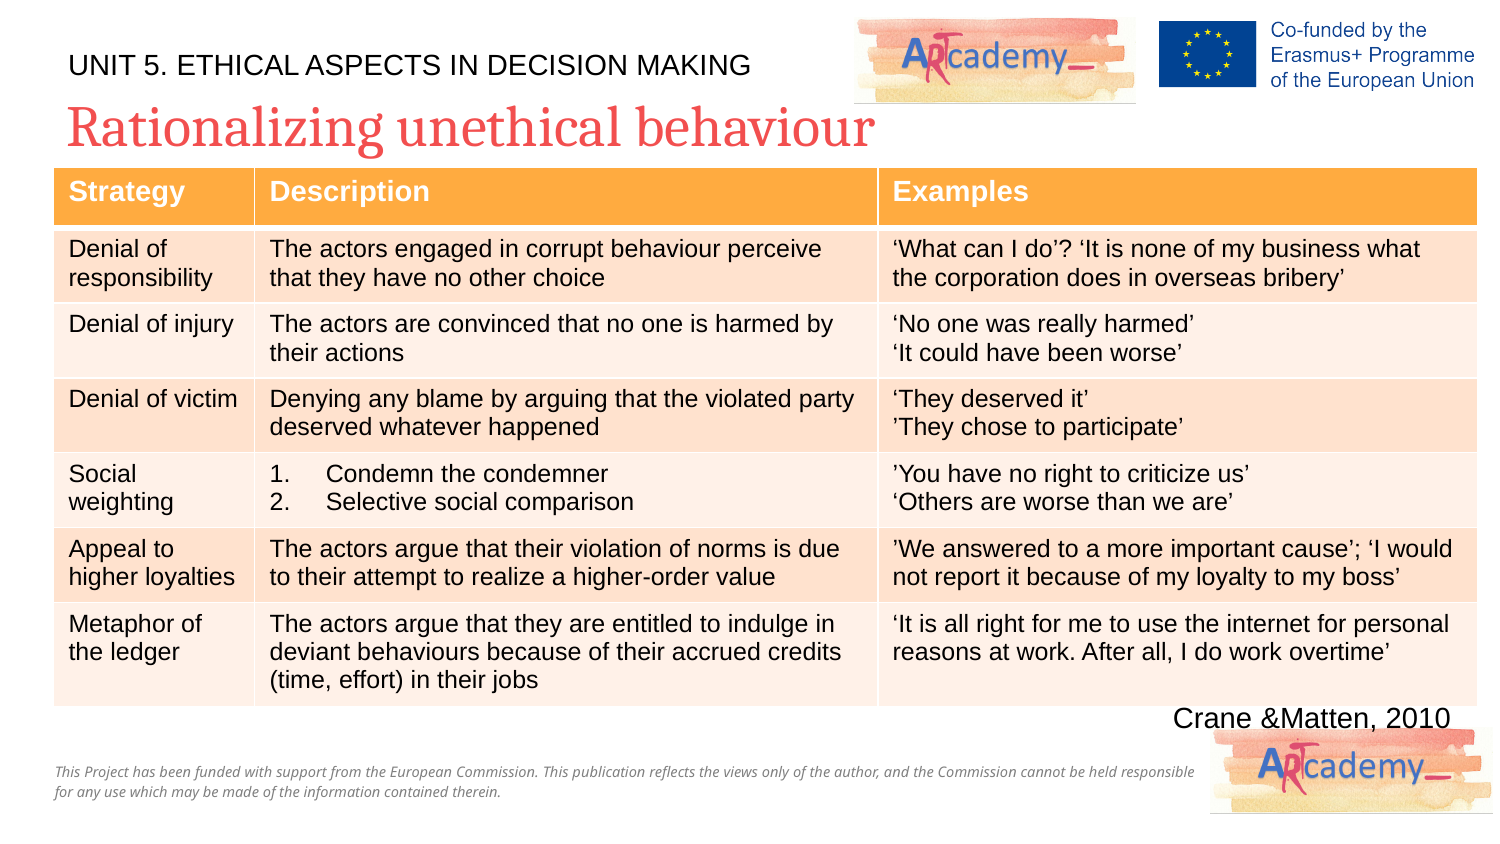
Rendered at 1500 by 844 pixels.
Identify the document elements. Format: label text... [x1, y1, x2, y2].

table_header Strategy [54, 168, 254, 225]
table_cell ‘It is all right for me to use the internet for personal reasons at work. After all, I do work overtime’ [879, 603, 1477, 706]
table_cell Condemn the condemner Selective social comparison [255, 453, 877, 527]
table_cell ’We answered to a more important cause’; ‘I would not report it because of my loyalty to my boss’ [879, 528, 1477, 602]
table_header Description [255, 168, 877, 225]
title Rationalizing unethical behaviour [51, 72, 1449, 167]
table_cell Social weighting [54, 453, 254, 527]
table_header Examples [879, 168, 1477, 225]
table_cell ‘No one was really harmed’ ‘It could have been worse’ [879, 304, 1477, 377]
table_cell Denial of responsibility [54, 231, 254, 302]
table_cell ‘They deserved it’ ’They chose to participate’ [879, 379, 1477, 452]
table_cell The actors argue that their violation of norms is due to their attempt to realize a higher-order value [255, 528, 877, 602]
table_cell ‘What can I do’? ‘It is none of my business what the corporation does in overseas bribery’ [879, 231, 1477, 302]
picture [1210, 709, 1493, 844]
table_cell Denying any blame by arguing that the violated party deserved whatever happened [255, 379, 877, 452]
text_box This Project has been funded with support from the European Commission. This publication reflects the views only of the author, and the Commission cannot be held responsible for any use which may be made of the information contained therein. [39, 754, 1205, 799]
text_box Crane &Matten, 2010 [1158, 691, 1467, 742]
table_cell Appeal to higher loyalties [54, 528, 254, 602]
table_cell Denial of victim [54, 379, 254, 452]
text_box UNIT 5. ETHICAL ASPECTS IN DECISION MAKING [53, 39, 770, 89]
table_cell The actors engaged in corrupt behaviour perceive that they have no other choice [255, 231, 877, 302]
table_cell Denial of injury [54, 304, 254, 377]
table_cell Metaphor of the ledger [54, 603, 254, 706]
table_cell The actors are convinced that no one is harmed by their actions [255, 304, 877, 377]
picture [854, 0, 1137, 134]
picture [1158, 21, 1474, 91]
table_cell The actors argue that they are entitled to indulge in deviant behaviours because of their accrued credits (time, effort) in their jobs [255, 603, 877, 706]
table_cell ’You have no right to criticize us’ ‘Others are worse than we are’ [879, 453, 1477, 527]
